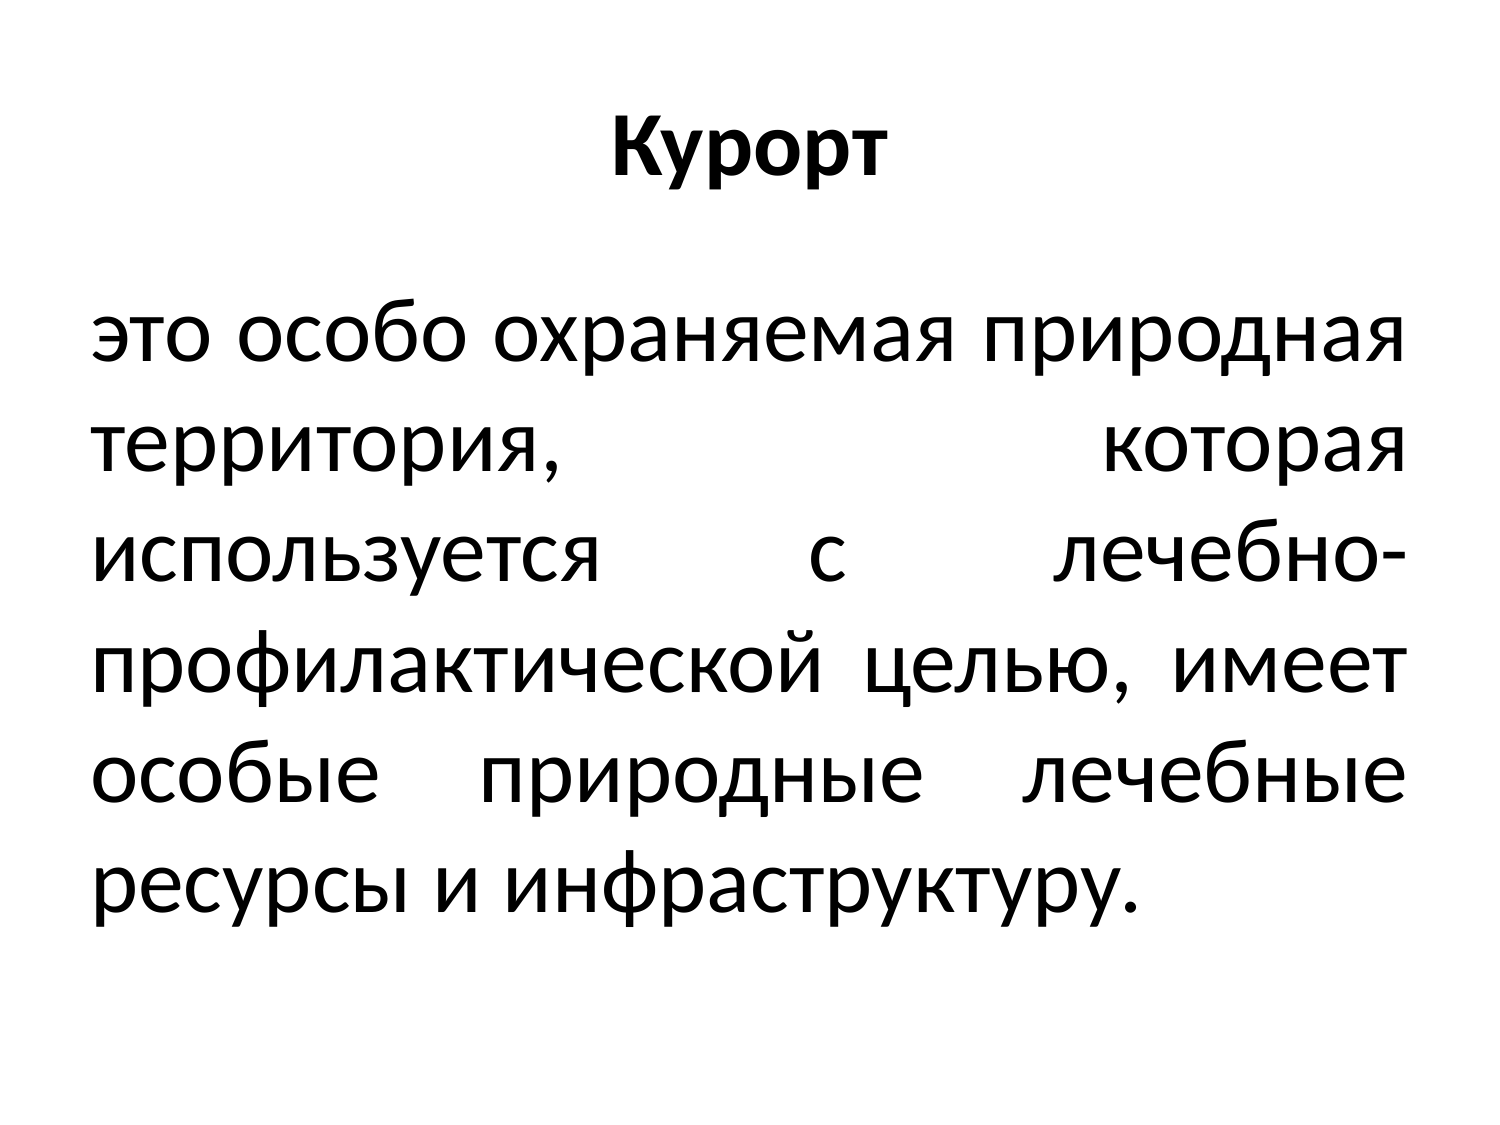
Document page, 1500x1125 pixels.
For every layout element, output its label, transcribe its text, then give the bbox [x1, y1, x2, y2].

title Курорт [75, 45, 1425, 233]
list это особо охраняемая природная территория, которая используется с лечебно-профилактической целью, имеет особые природные лечебные ресурсы и инфраструктуру. [75, 262, 1425, 1005]
